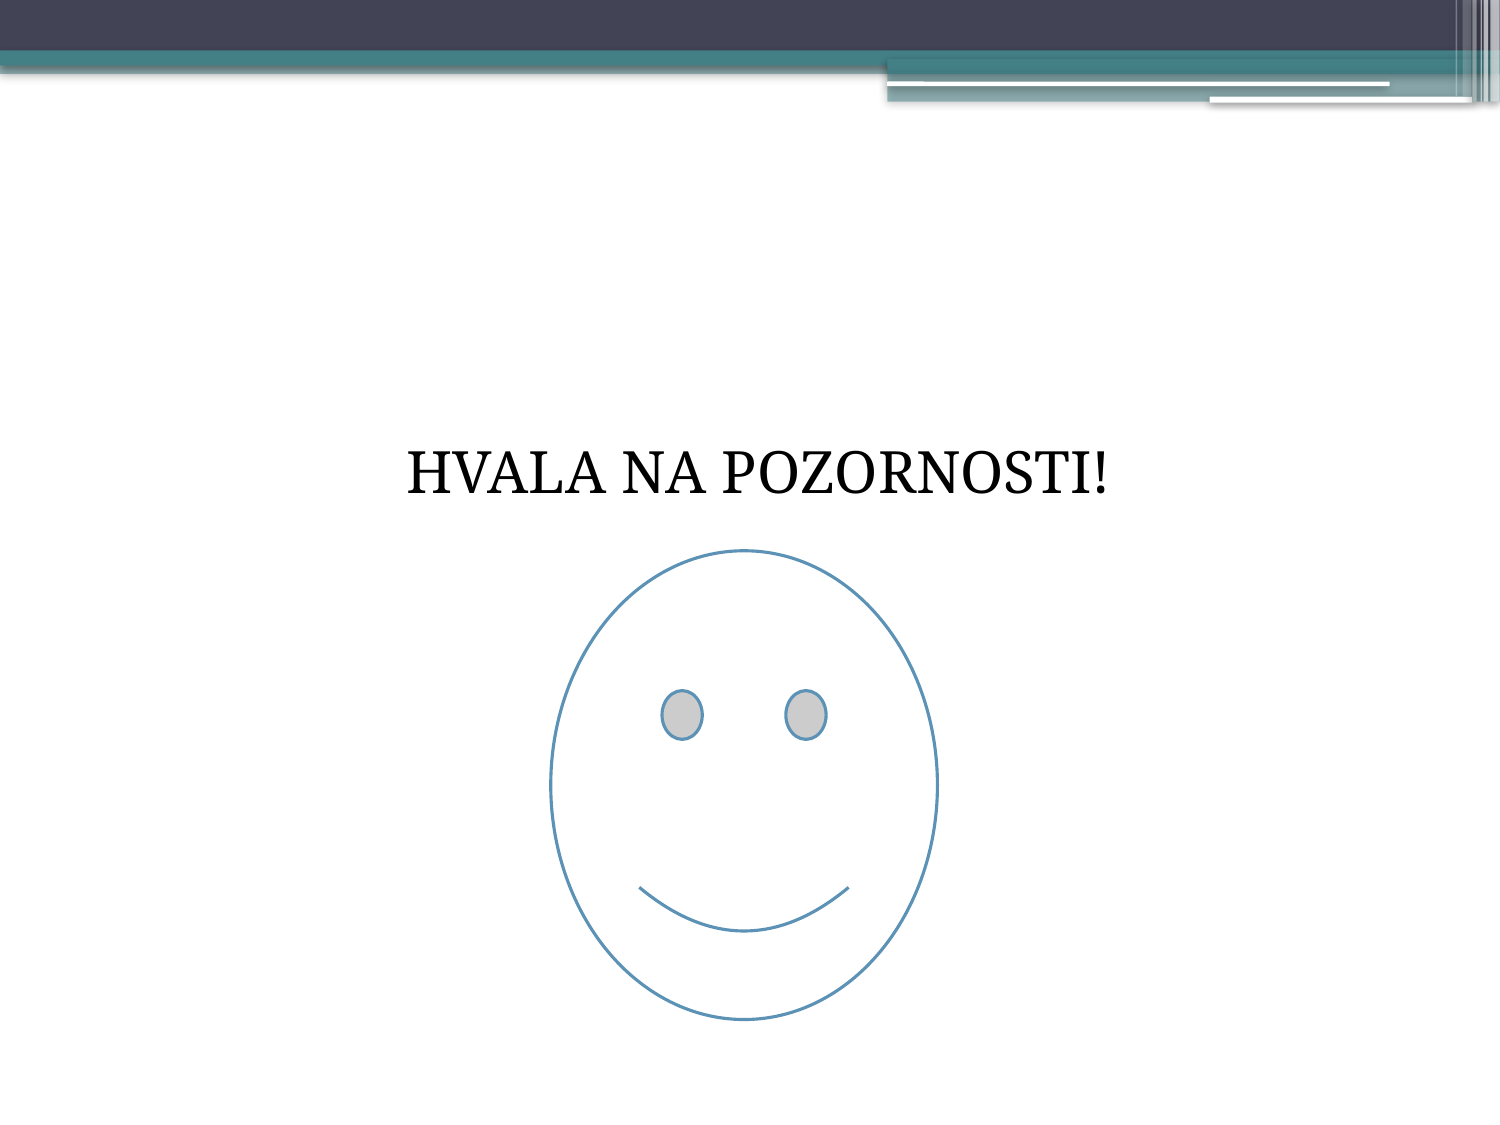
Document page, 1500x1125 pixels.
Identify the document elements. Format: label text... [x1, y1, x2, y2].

list HVALA NA POZORNOSTI! [75, 199, 1425, 1079]
text_box [549, 549, 940, 1022]
